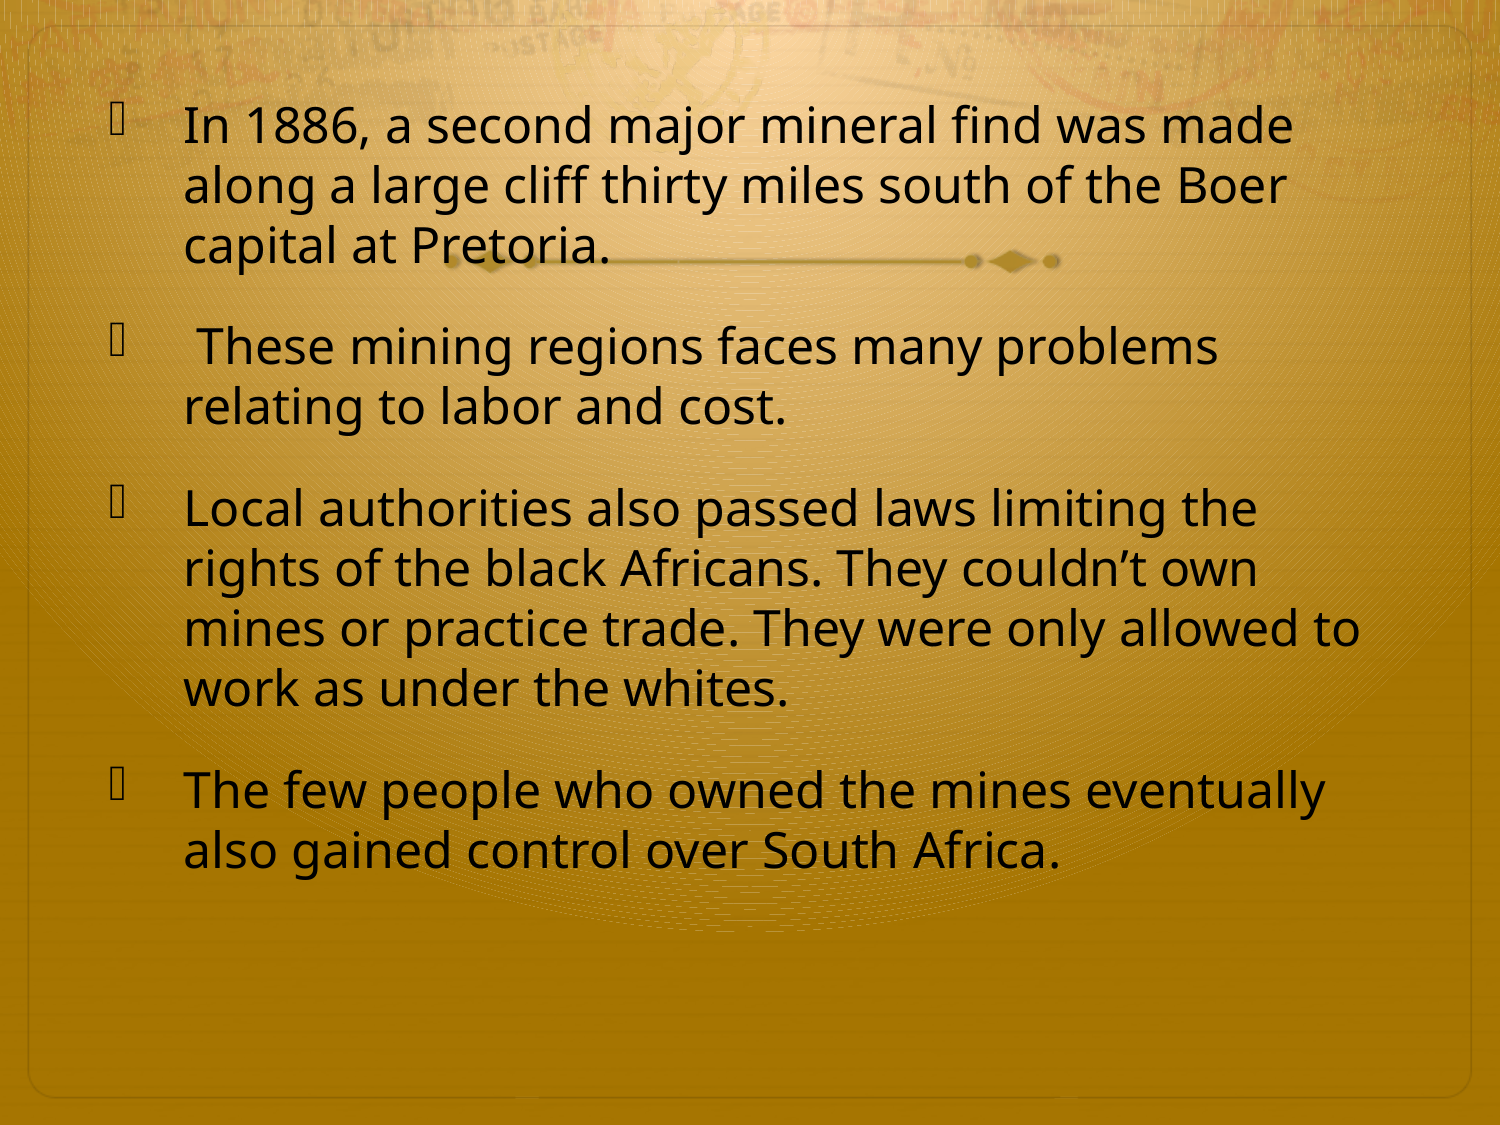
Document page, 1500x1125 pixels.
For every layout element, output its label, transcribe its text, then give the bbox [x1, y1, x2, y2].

list In 1886, a second major mineral find was made along a large cliff thirty miles south of the Boer capital at Pretoria. These mining regions faces many problems relating to labor and cost. Local authorities also passed laws limiting the rights of the black Africans. They couldn’t own mines or practice trade. They were only allowed to work as under the whites. The few people who owned the mines eventually also gained control over South Africa. [93, 85, 1407, 988]
picture [0, 0, 1500, 1125]
